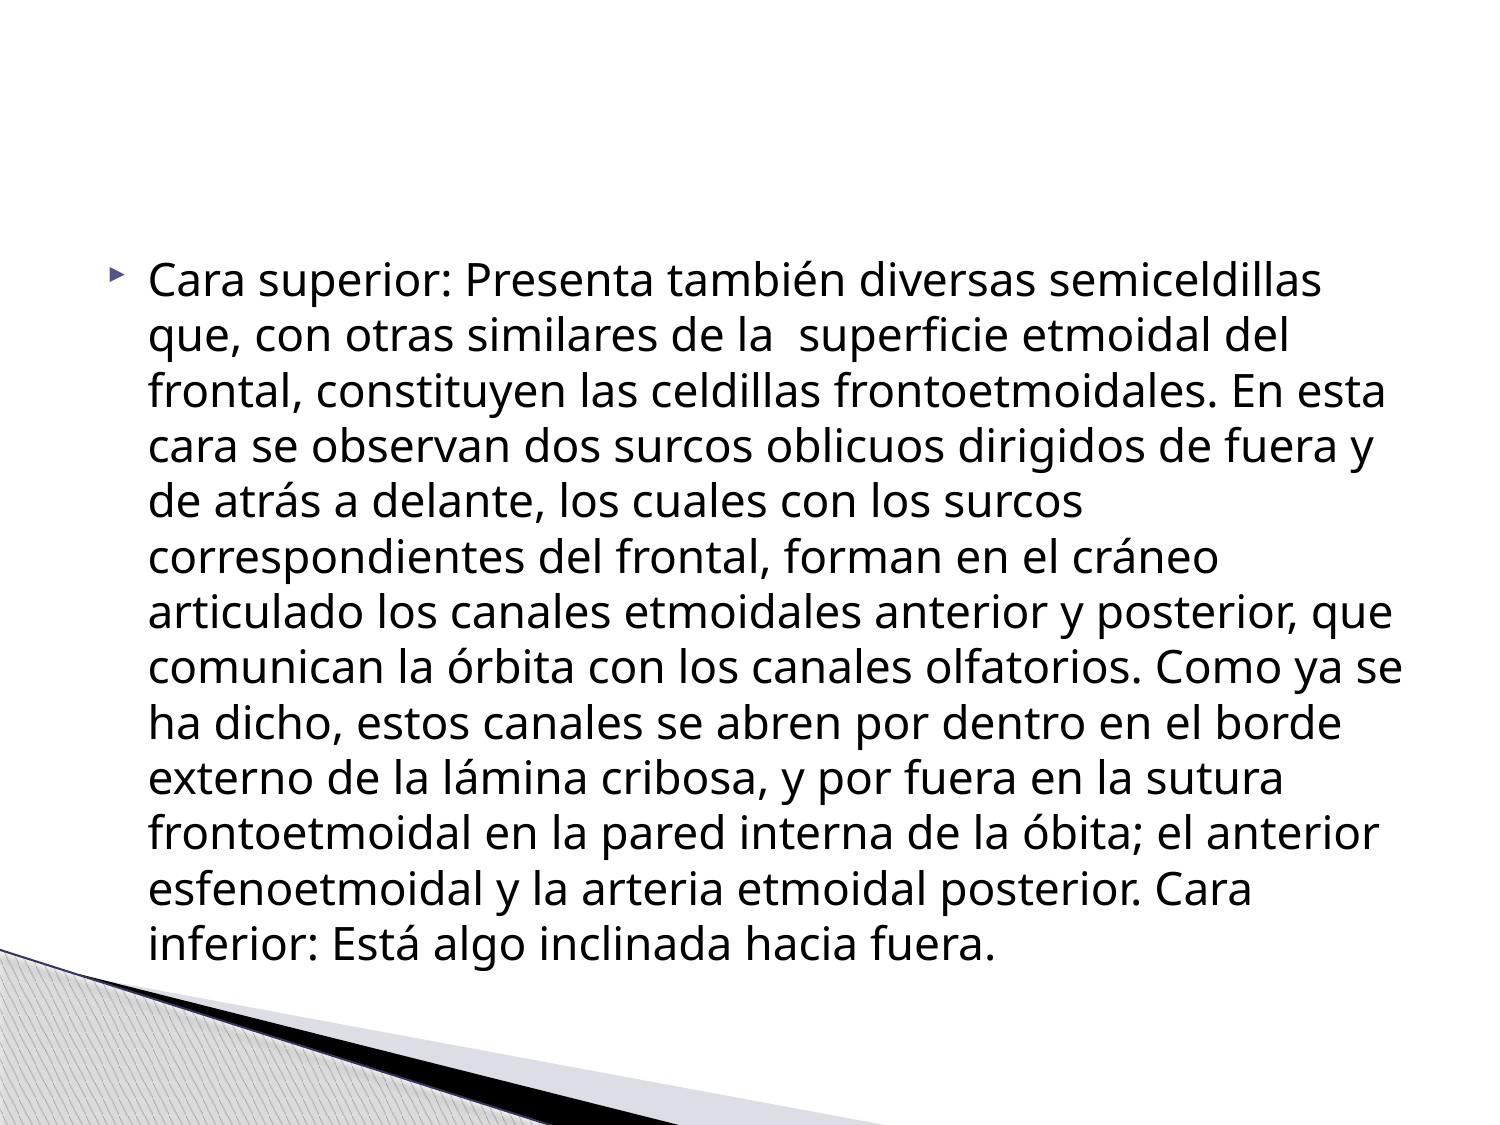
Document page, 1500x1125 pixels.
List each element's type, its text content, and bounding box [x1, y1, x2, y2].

list Cara superior: Presenta también diversas semiceldillas que, con otras similares de la superficie etmoidal del frontal, constituyen las celdillas frontoetmoidales. En esta cara se observan dos surcos oblicuos dirigidos de fuera y de atrás a delante, los cuales con los surcos correspondientes del frontal, forman en el cráneo articulado los canales etmoidales anterior y posterior, que comunican la órbita con los canales olfatorios. Como ya se ha dicho, estos canales se abren por dentro en el borde externo de la lámina cribosa, y por fuera en la sutura frontoetmoidal en la pared interna de la óbita; el anterior esfenoetmoidal y la arteria etmoidal posterior. Cara inferior: Está algo inclinada hacia fuera. [75, 243, 1425, 986]
